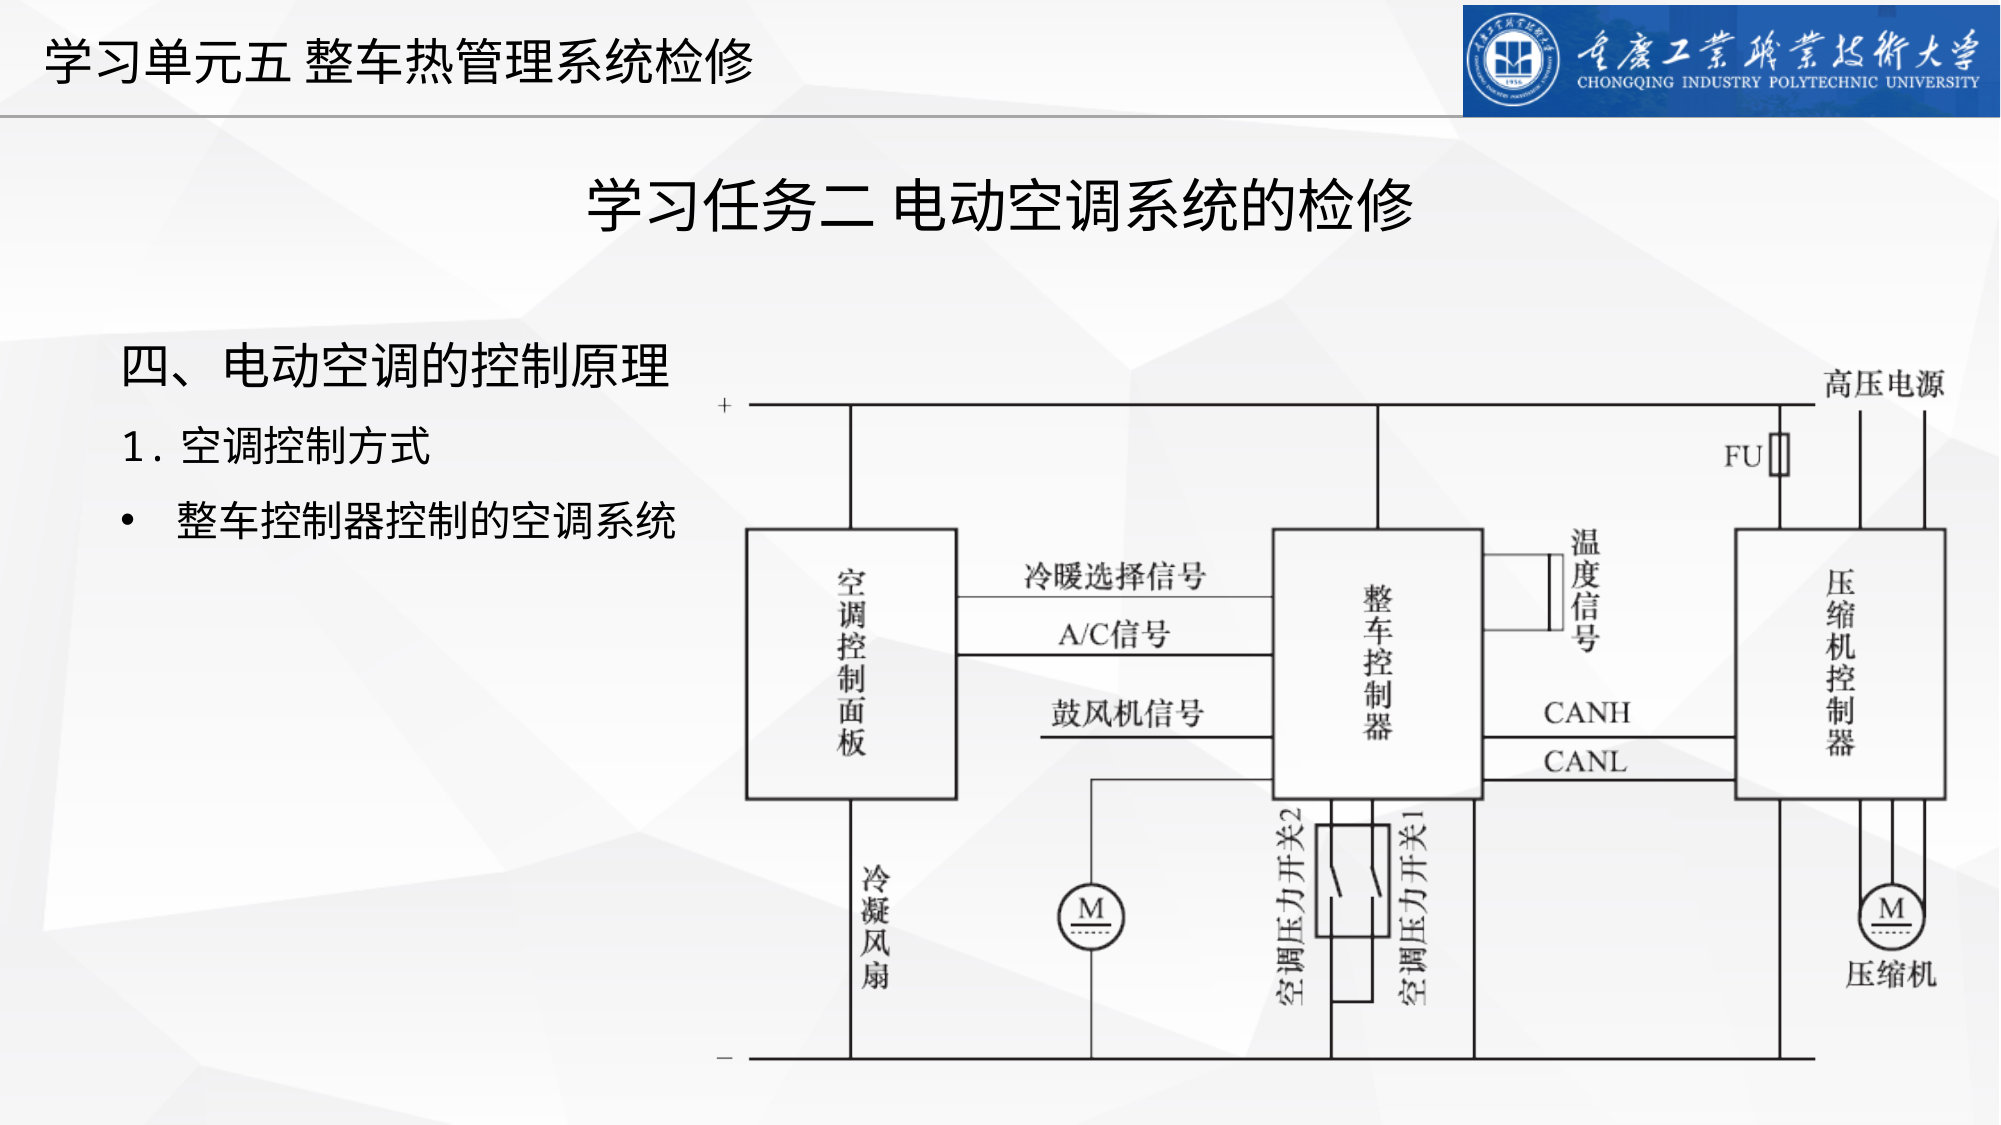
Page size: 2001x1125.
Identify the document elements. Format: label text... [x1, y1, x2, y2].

picture [0, 0, 2001, 117]
text_box 四、电动空调的控制原理 1.空调控制方式 整车控制器控制的空调系统 [105, 297, 743, 627]
text_box 学习任务二 电动空调系统的检修 [433, 161, 1567, 247]
picture [0, 118, 1999, 1125]
